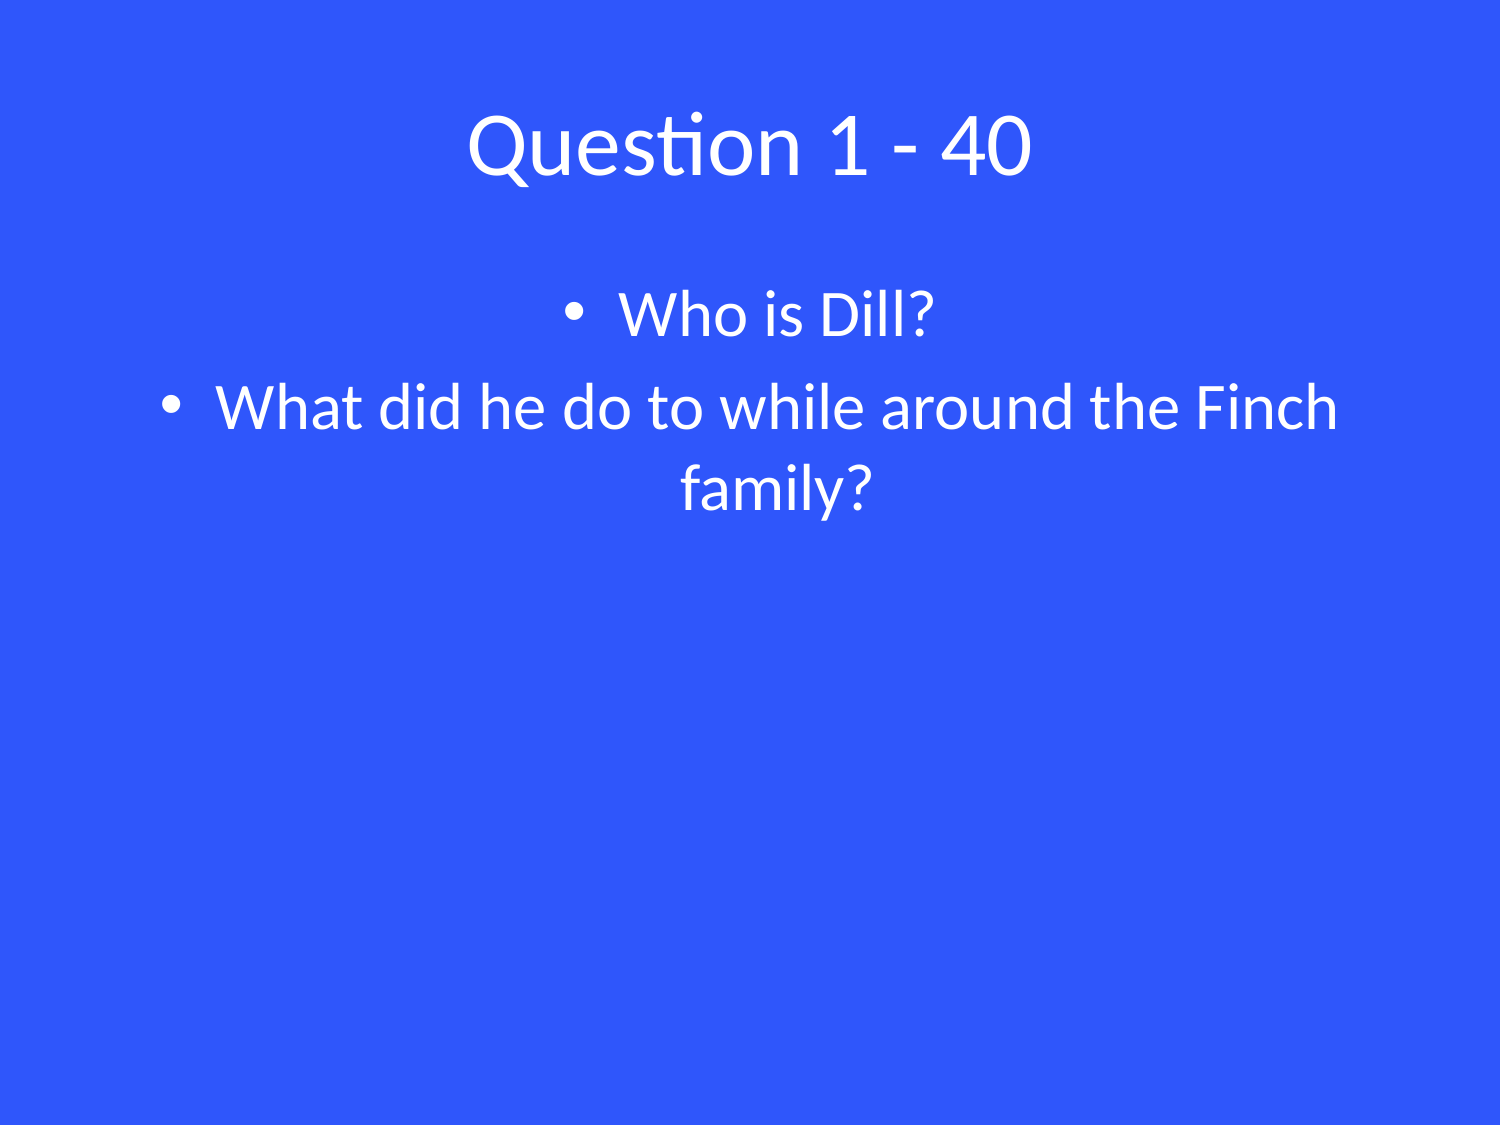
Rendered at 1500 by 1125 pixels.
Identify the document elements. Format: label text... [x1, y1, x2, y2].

title Question 1 - 40 [74, 44, 1426, 233]
list Who is Dill? What did he do to while around the Finch family? [74, 262, 1426, 1006]
